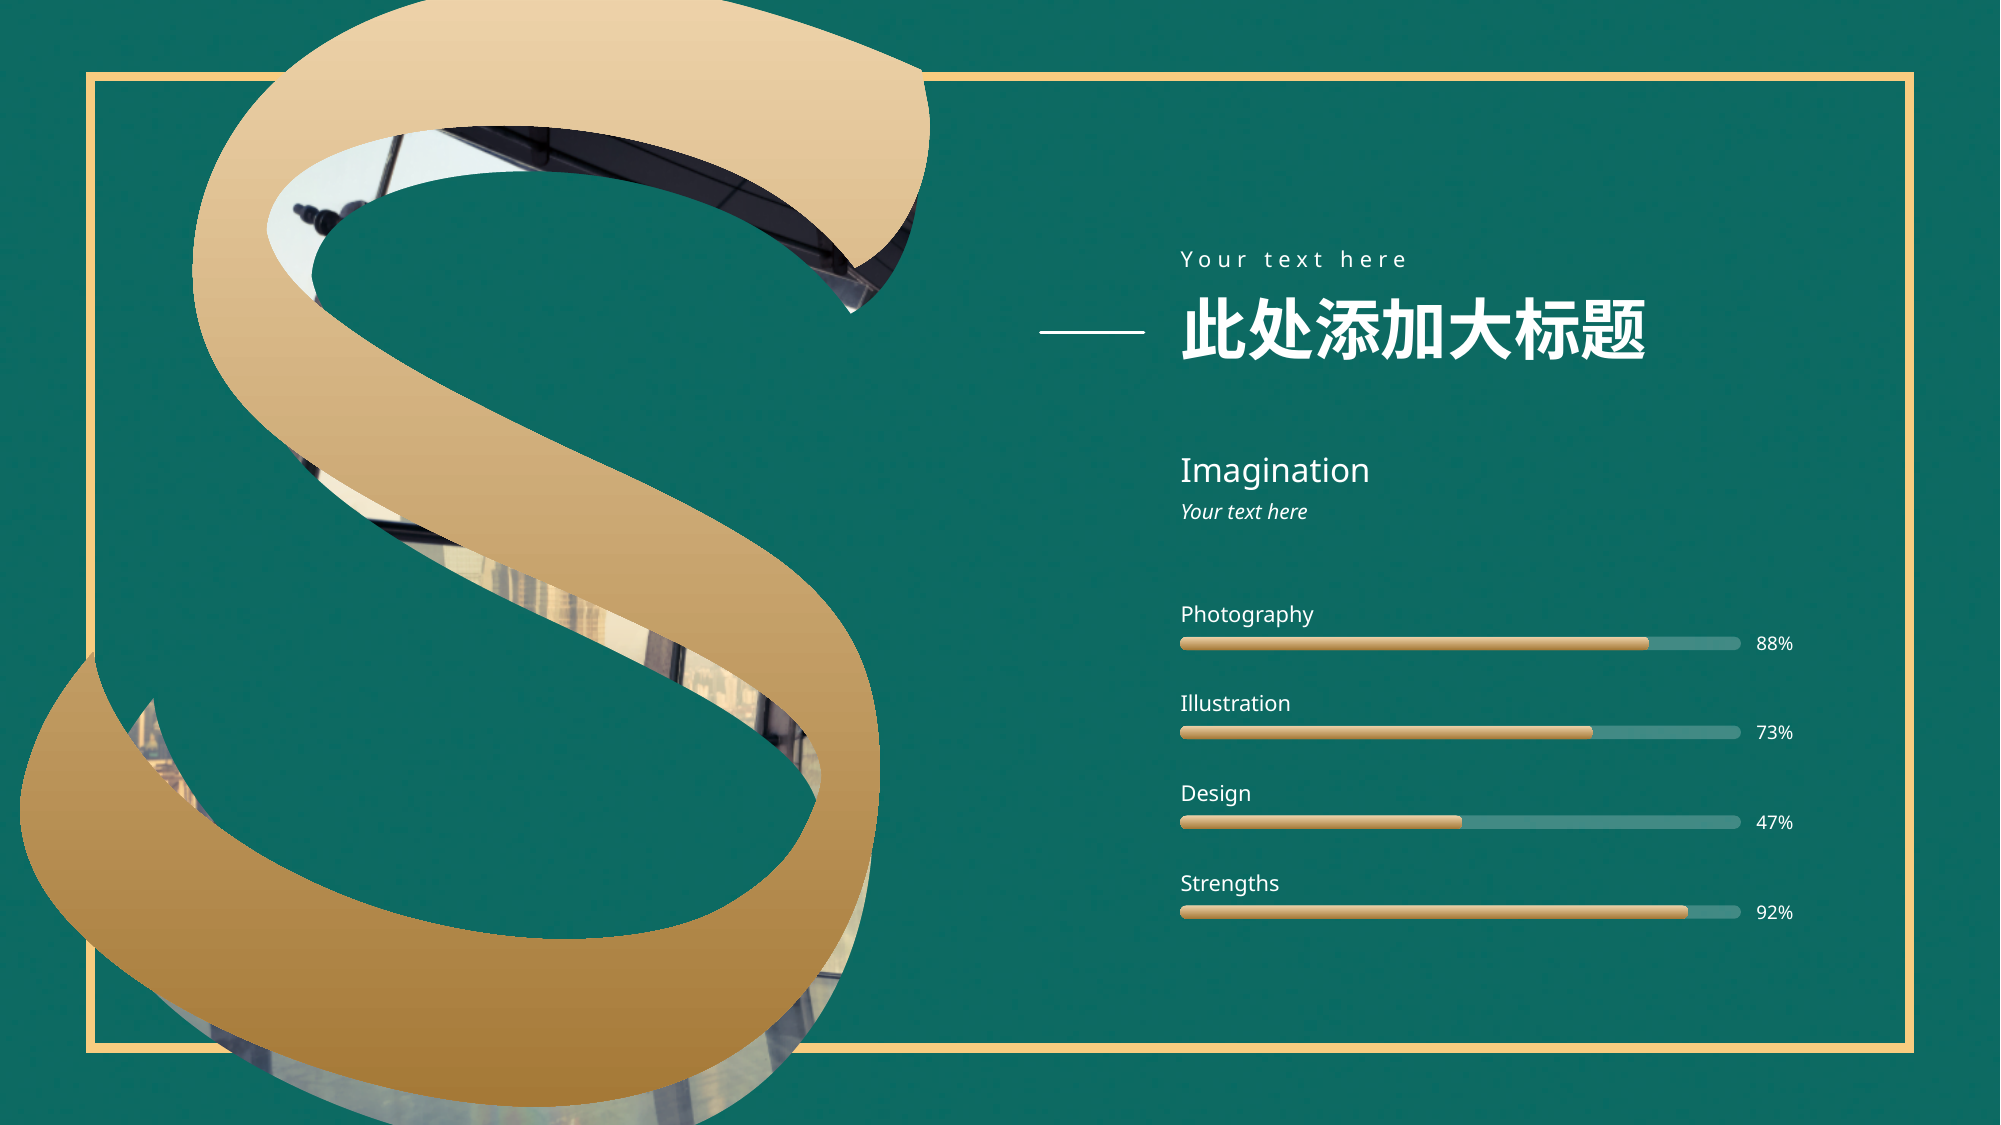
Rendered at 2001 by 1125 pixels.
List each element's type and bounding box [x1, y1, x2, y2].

picture [0, 0, 2000, 1125]
text_box [1040, 237, 1819, 931]
